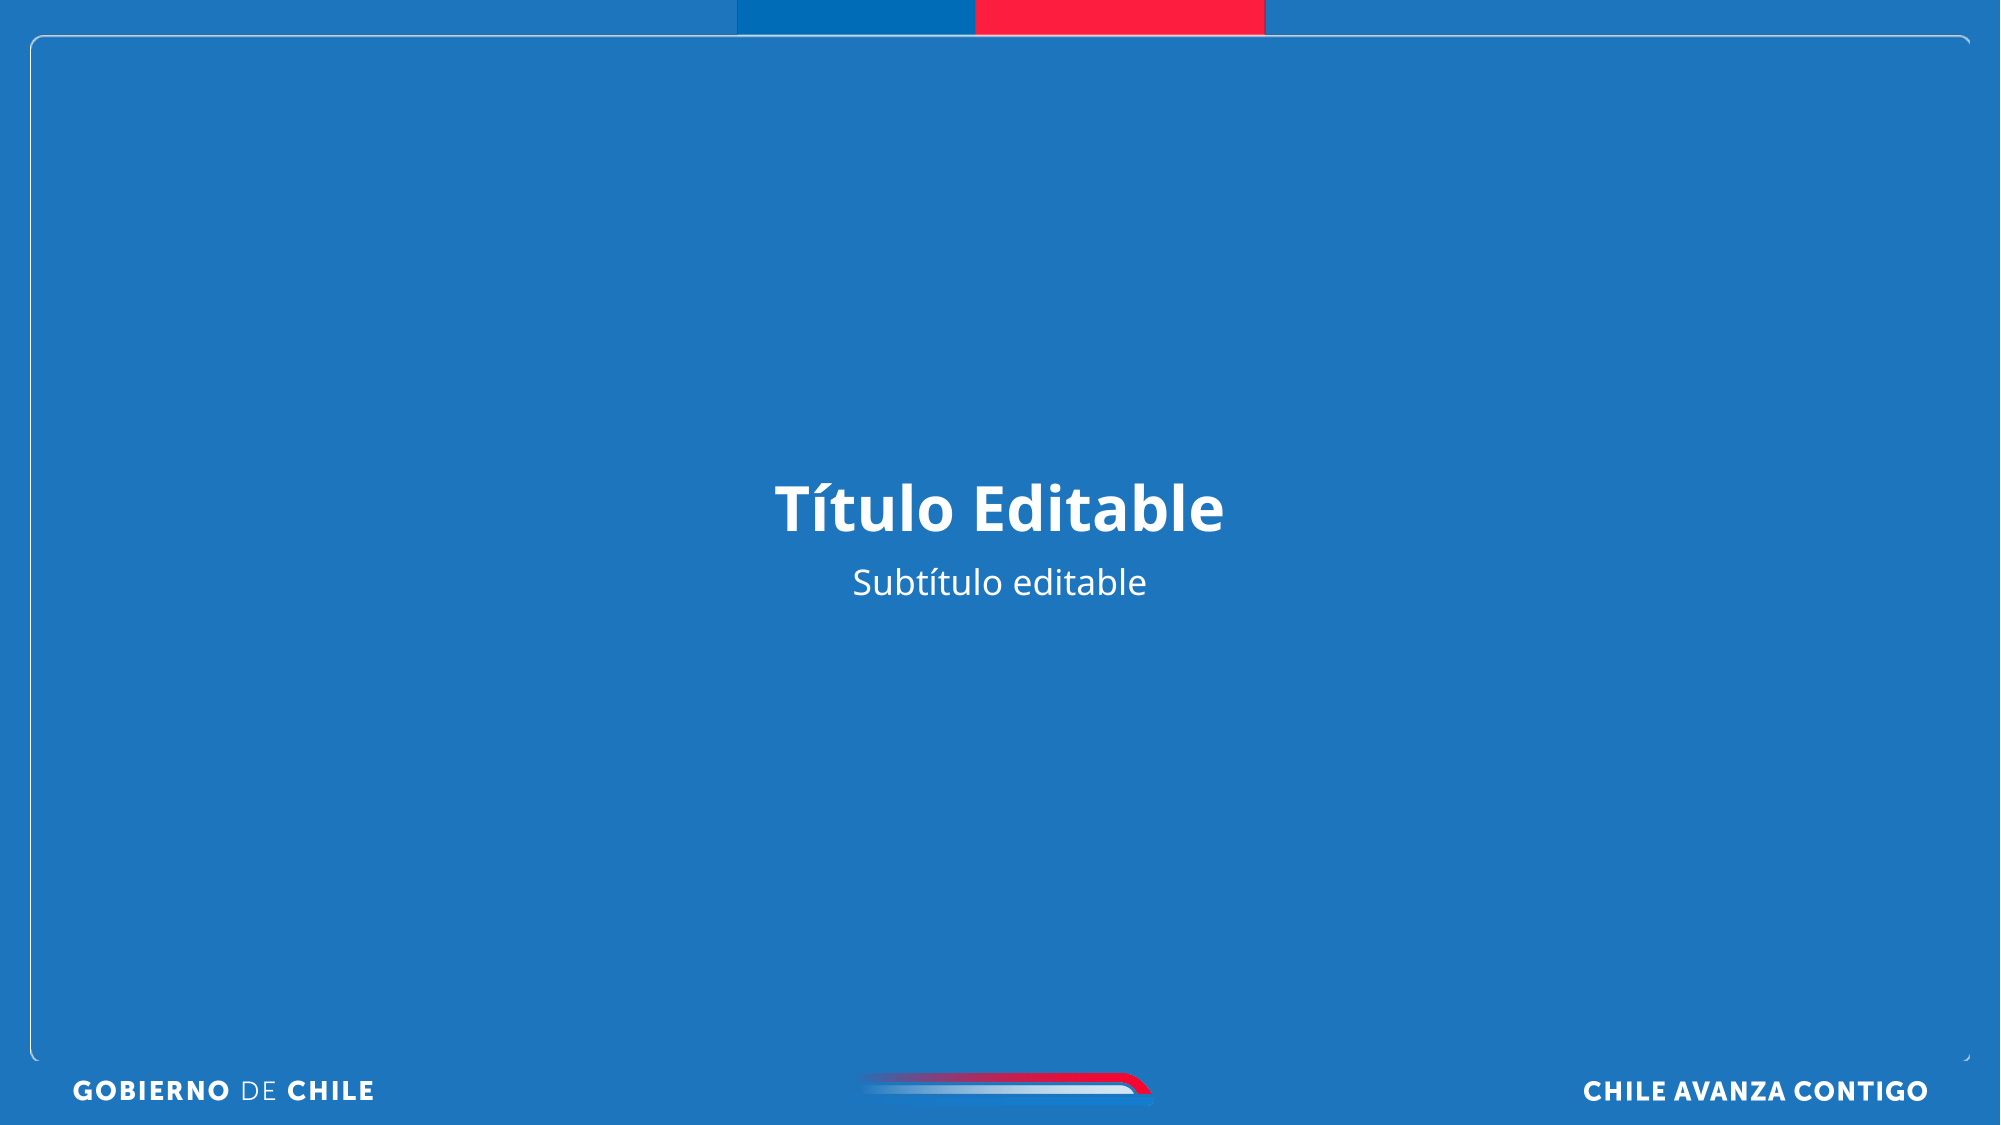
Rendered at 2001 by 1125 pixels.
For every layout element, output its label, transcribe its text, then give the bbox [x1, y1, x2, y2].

text_box Título Editable [575, 461, 1424, 552]
text_box Subtítulo editable [837, 552, 1163, 610]
picture [69, 1073, 1931, 1112]
